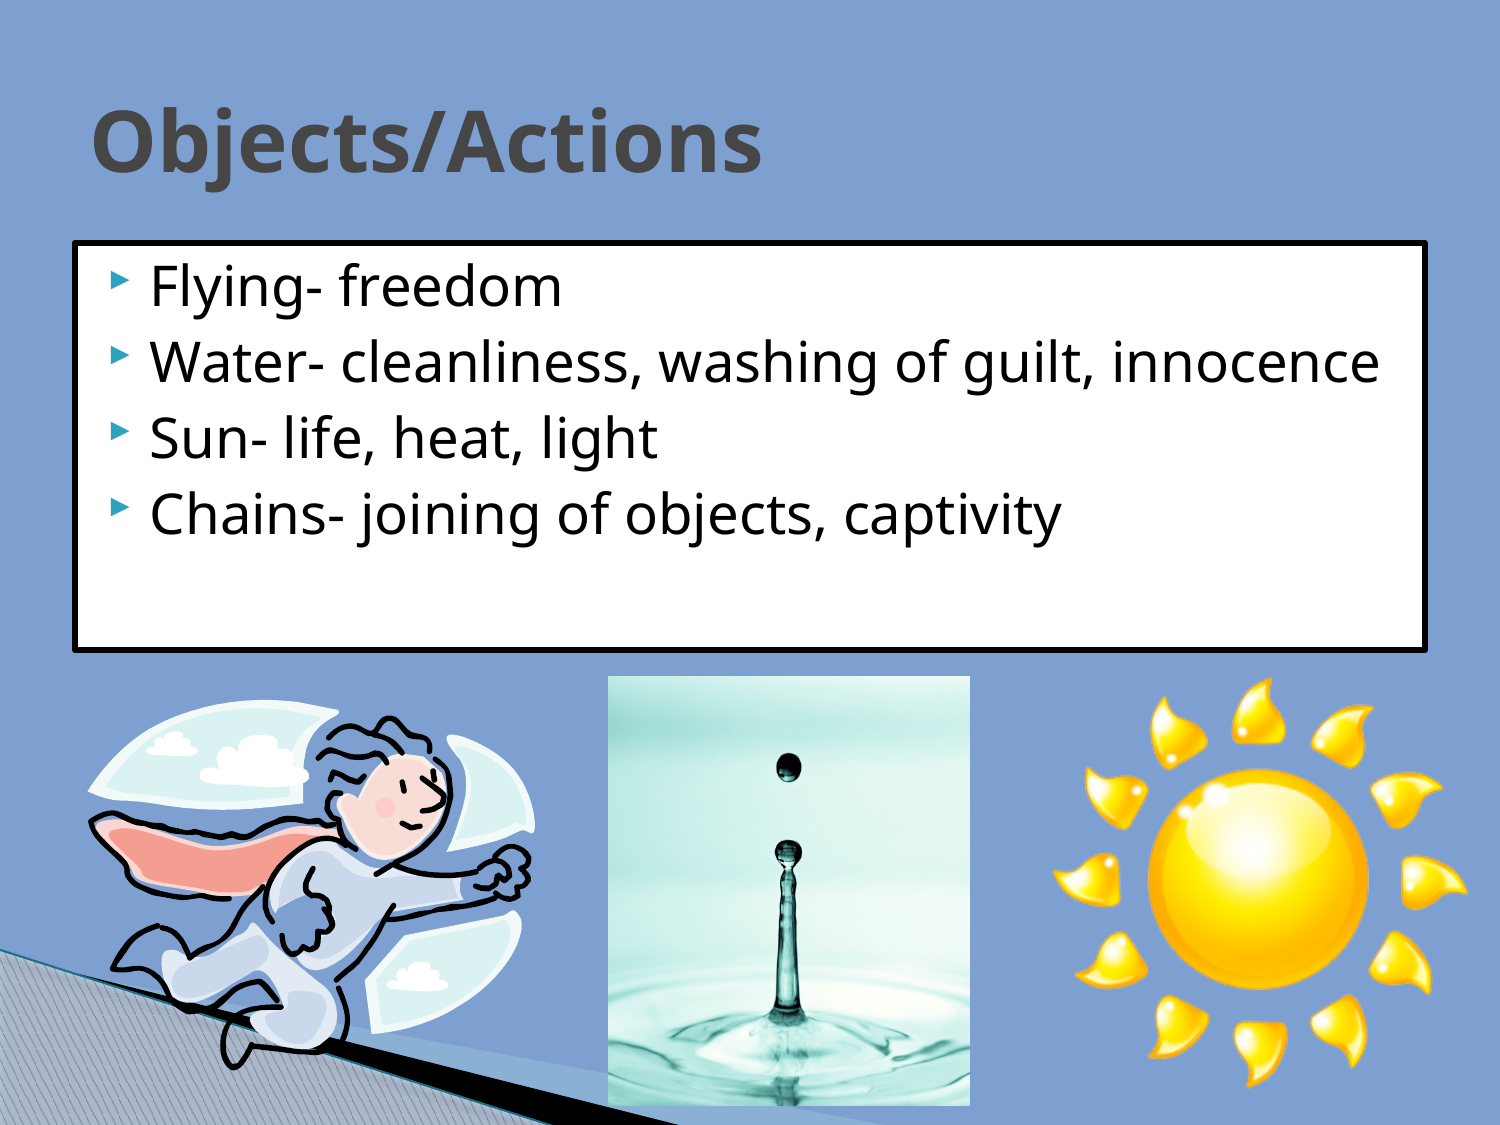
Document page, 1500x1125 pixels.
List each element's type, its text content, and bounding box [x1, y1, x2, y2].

picture [1024, 658, 1476, 1110]
title Objects/Actions [75, 45, 1425, 233]
picture [607, 675, 971, 1106]
list Flying- freedom Water- cleanliness, washing of guilt, innocence Sun- life, heat, light Chains- joining of objects, captivity [75, 243, 1425, 650]
picture [87, 699, 536, 1073]
